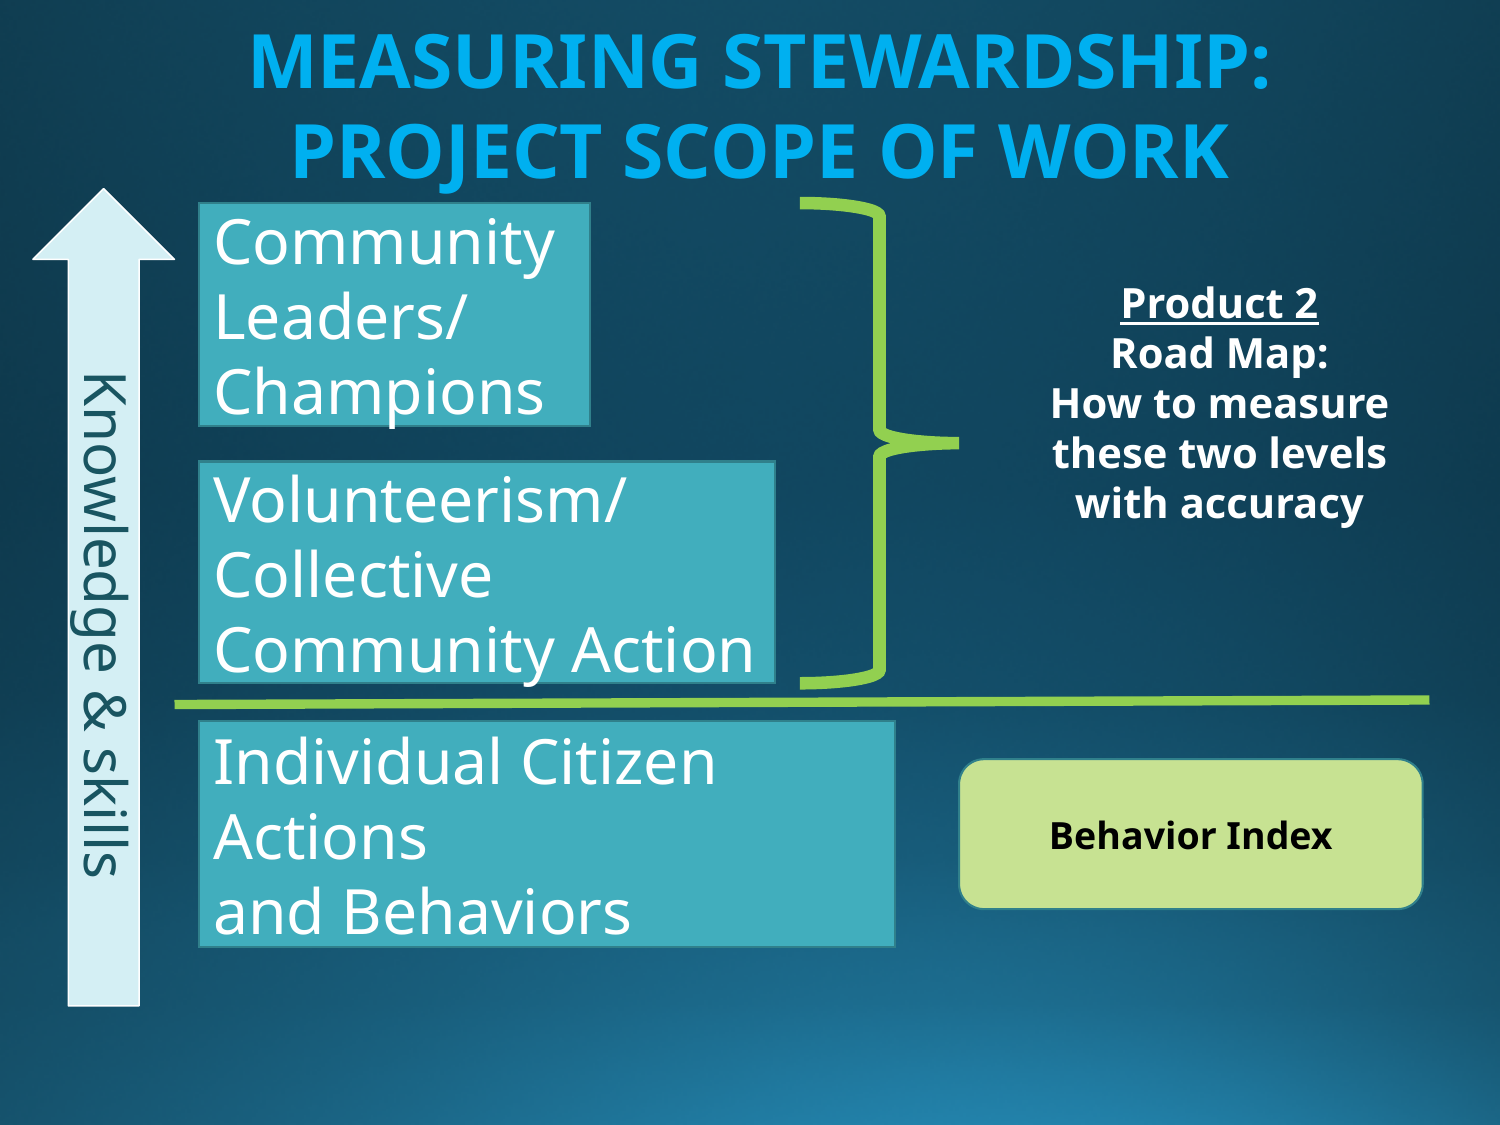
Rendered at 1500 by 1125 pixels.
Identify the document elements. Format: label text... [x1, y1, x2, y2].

picture [0, 0, 1500, 1125]
text_box Volunteerism/ Collective Community Action [198, 460, 776, 684]
text_box [799, 202, 960, 684]
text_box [32, 188, 175, 1006]
text_box Behavior Index [958, 758, 1424, 911]
text_box Product 2 Road Map: How to measure these two levels with accuracy [984, 269, 1455, 535]
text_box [174, 699, 1430, 705]
text_box MEASURING STEWARDSHIP: PROJECT SCOPE OF WORK [64, 6, 1456, 201]
text_box Individual Citizen Actions and Behaviors [198, 720, 896, 948]
text_box Community Leaders/ Champions [198, 202, 591, 427]
